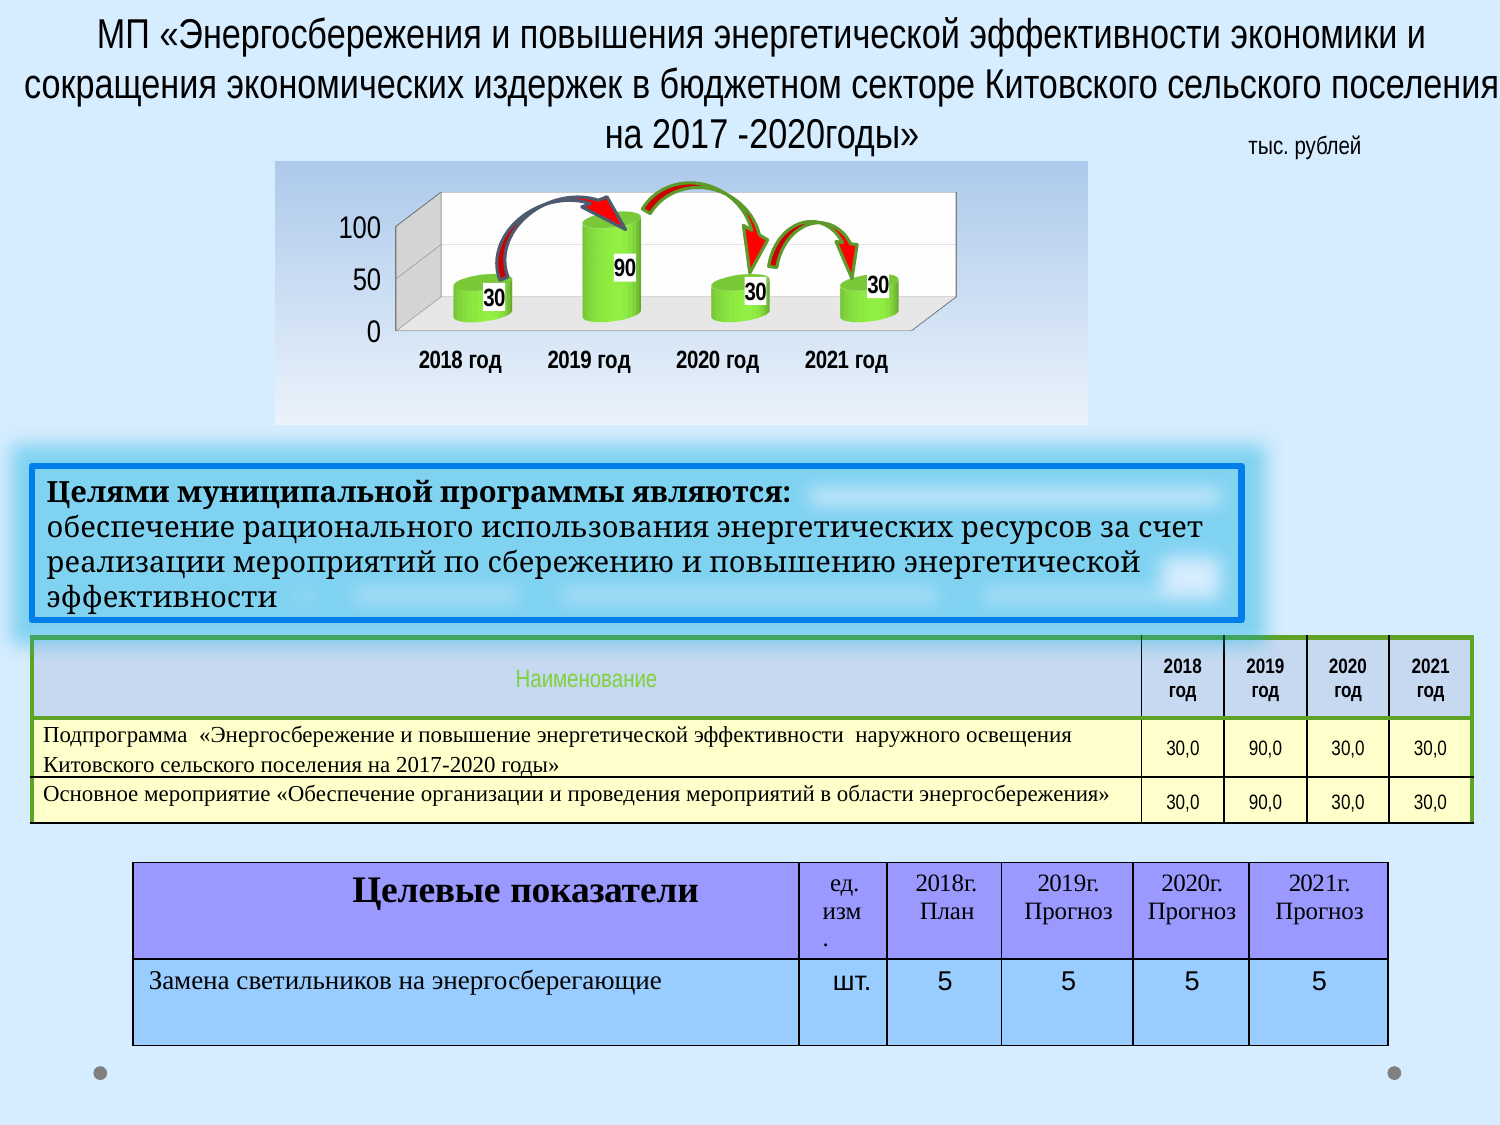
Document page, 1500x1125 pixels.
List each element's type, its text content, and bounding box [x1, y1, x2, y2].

table_header 2018 год [1142, 653, 1223, 716]
table_header 2019г. Прогноз [1002, 863, 1132, 958]
table_cell 30,0 [1142, 720, 1223, 776]
table_cell 5 [1134, 960, 1248, 1045]
table_cell 30,0 [1390, 720, 1470, 776]
table_cell Основное мероприятие «Обеспечение организации и проведения мероприятий в области энергосбережения» [34, 778, 1141, 822]
table_cell 5 [888, 960, 1001, 1045]
table_cell 5 [1250, 960, 1387, 1045]
chart [274, 161, 1088, 426]
table_cell шт. [800, 960, 886, 1045]
table_header 2020г. Прогноз [1134, 863, 1248, 958]
table_cell 5 [1002, 960, 1132, 1045]
table_header 2019 год [1225, 640, 1306, 716]
table_header Целевые показатели [134, 863, 798, 958]
table_header ед. изм. [800, 863, 886, 958]
table_header 2018г. План [888, 863, 1001, 958]
text_box тыс. рублей [1220, 124, 1390, 164]
table_header Наименование [34, 653, 1141, 716]
table_cell 90,0 [1225, 778, 1306, 822]
table_header 2021 год [1390, 640, 1470, 716]
table_header 2021г. Прогноз [1250, 863, 1387, 958]
table_cell 30,0 [1308, 778, 1388, 822]
table_header 2020 год [1308, 640, 1388, 716]
text_box МП «Энергосбережения и повышения энергетической эффективности экономики и сокращения экономических издержек в бюджетном секторе Китовского сельского поселения на 2017 -2020годы» [3, 0, 1500, 170]
table_cell 90,0 [1225, 720, 1306, 776]
table_cell 30,0 [1142, 778, 1223, 822]
table_cell 30,0 [1390, 778, 1470, 822]
table_cell Подпрограмма «Энергосбережение и повышение энергетической эффективности наружного освещения Китовского сельского поселения на 2017-2020 годы» [34, 720, 1141, 776]
table_cell Замена светильников на энергосберегающие [134, 960, 798, 1045]
text_box Целями муниципальной программы являются: обеспечение рационального использования энергетических ресурсов за счет реализации мероприятий по сбережению и повышению энергетической эффективности [31, 465, 1242, 621]
table_cell 30,0 [1308, 720, 1388, 776]
